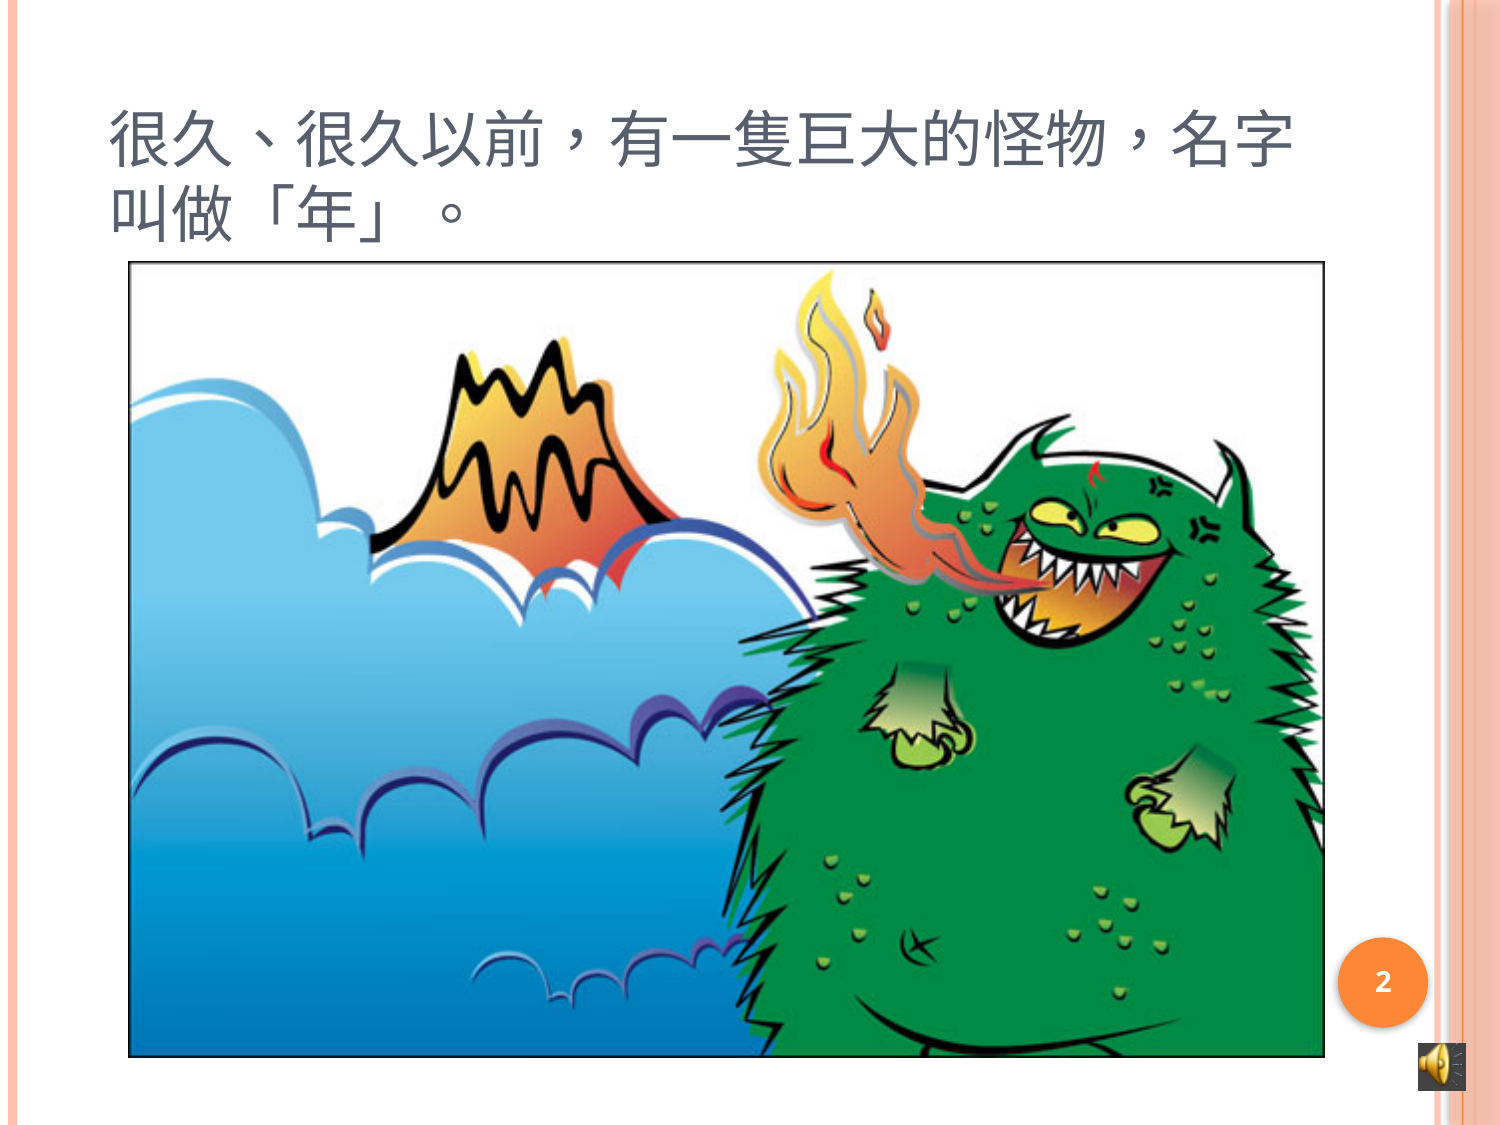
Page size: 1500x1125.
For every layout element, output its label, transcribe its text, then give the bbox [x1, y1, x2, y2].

picture [1416, 1041, 1468, 1093]
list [128, 260, 1325, 1059]
slide_number 2 [1333, 940, 1434, 1026]
title 很久、很久以前，有一隻巨大的怪物，名字叫做「年」。 [93, 58, 1348, 258]
